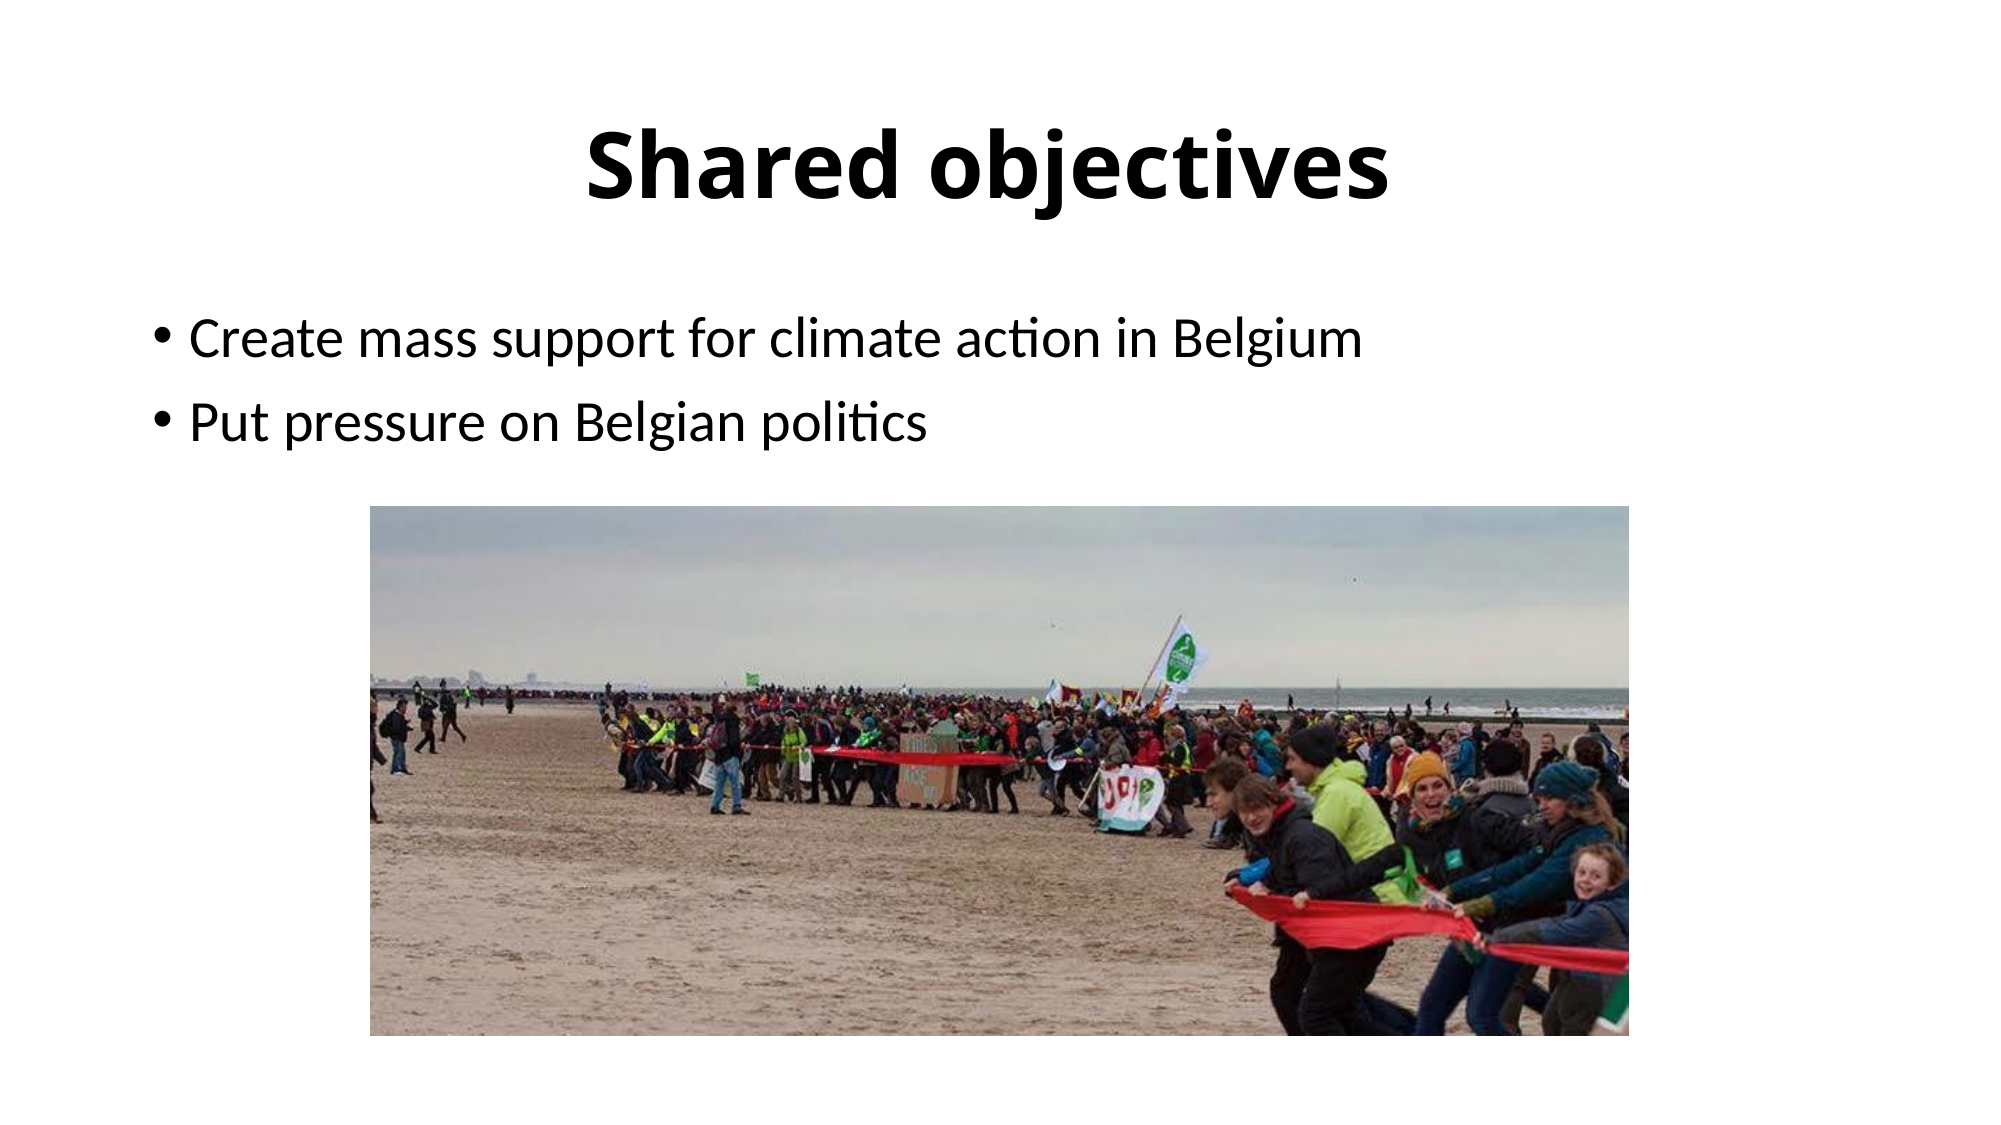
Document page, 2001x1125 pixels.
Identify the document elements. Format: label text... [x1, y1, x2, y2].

list Create mass support for climate action in Belgium Put pressure on Belgian politics [137, 299, 1863, 1014]
title Shared objectives [137, 59, 1863, 278]
picture [370, 506, 1629, 1036]
